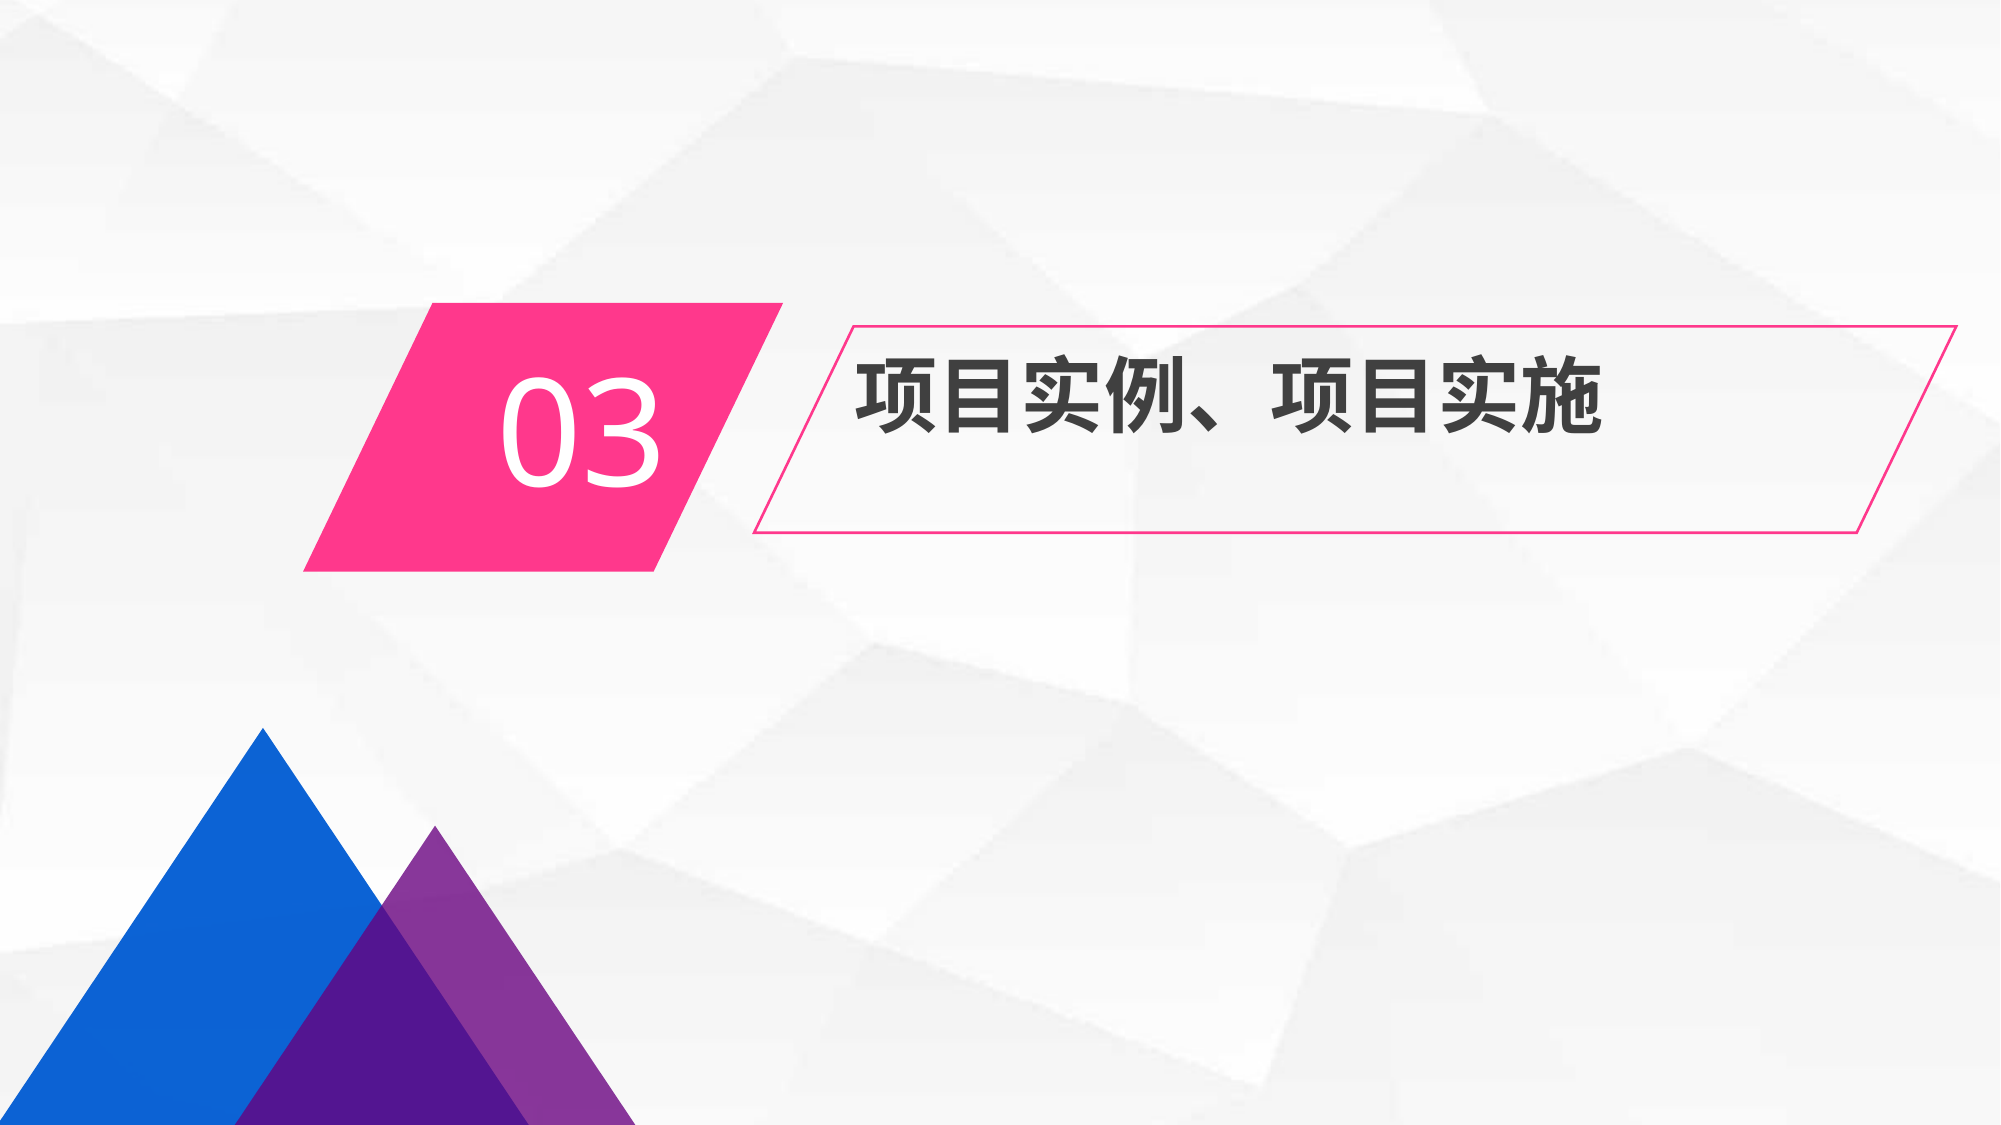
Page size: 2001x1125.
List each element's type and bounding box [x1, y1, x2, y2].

text_box [0, 725, 382, 1125]
text_box [303, 302, 784, 572]
text_box [754, 326, 1957, 533]
picture [0, 0, 2001, 1125]
text_box [233, 823, 637, 1125]
